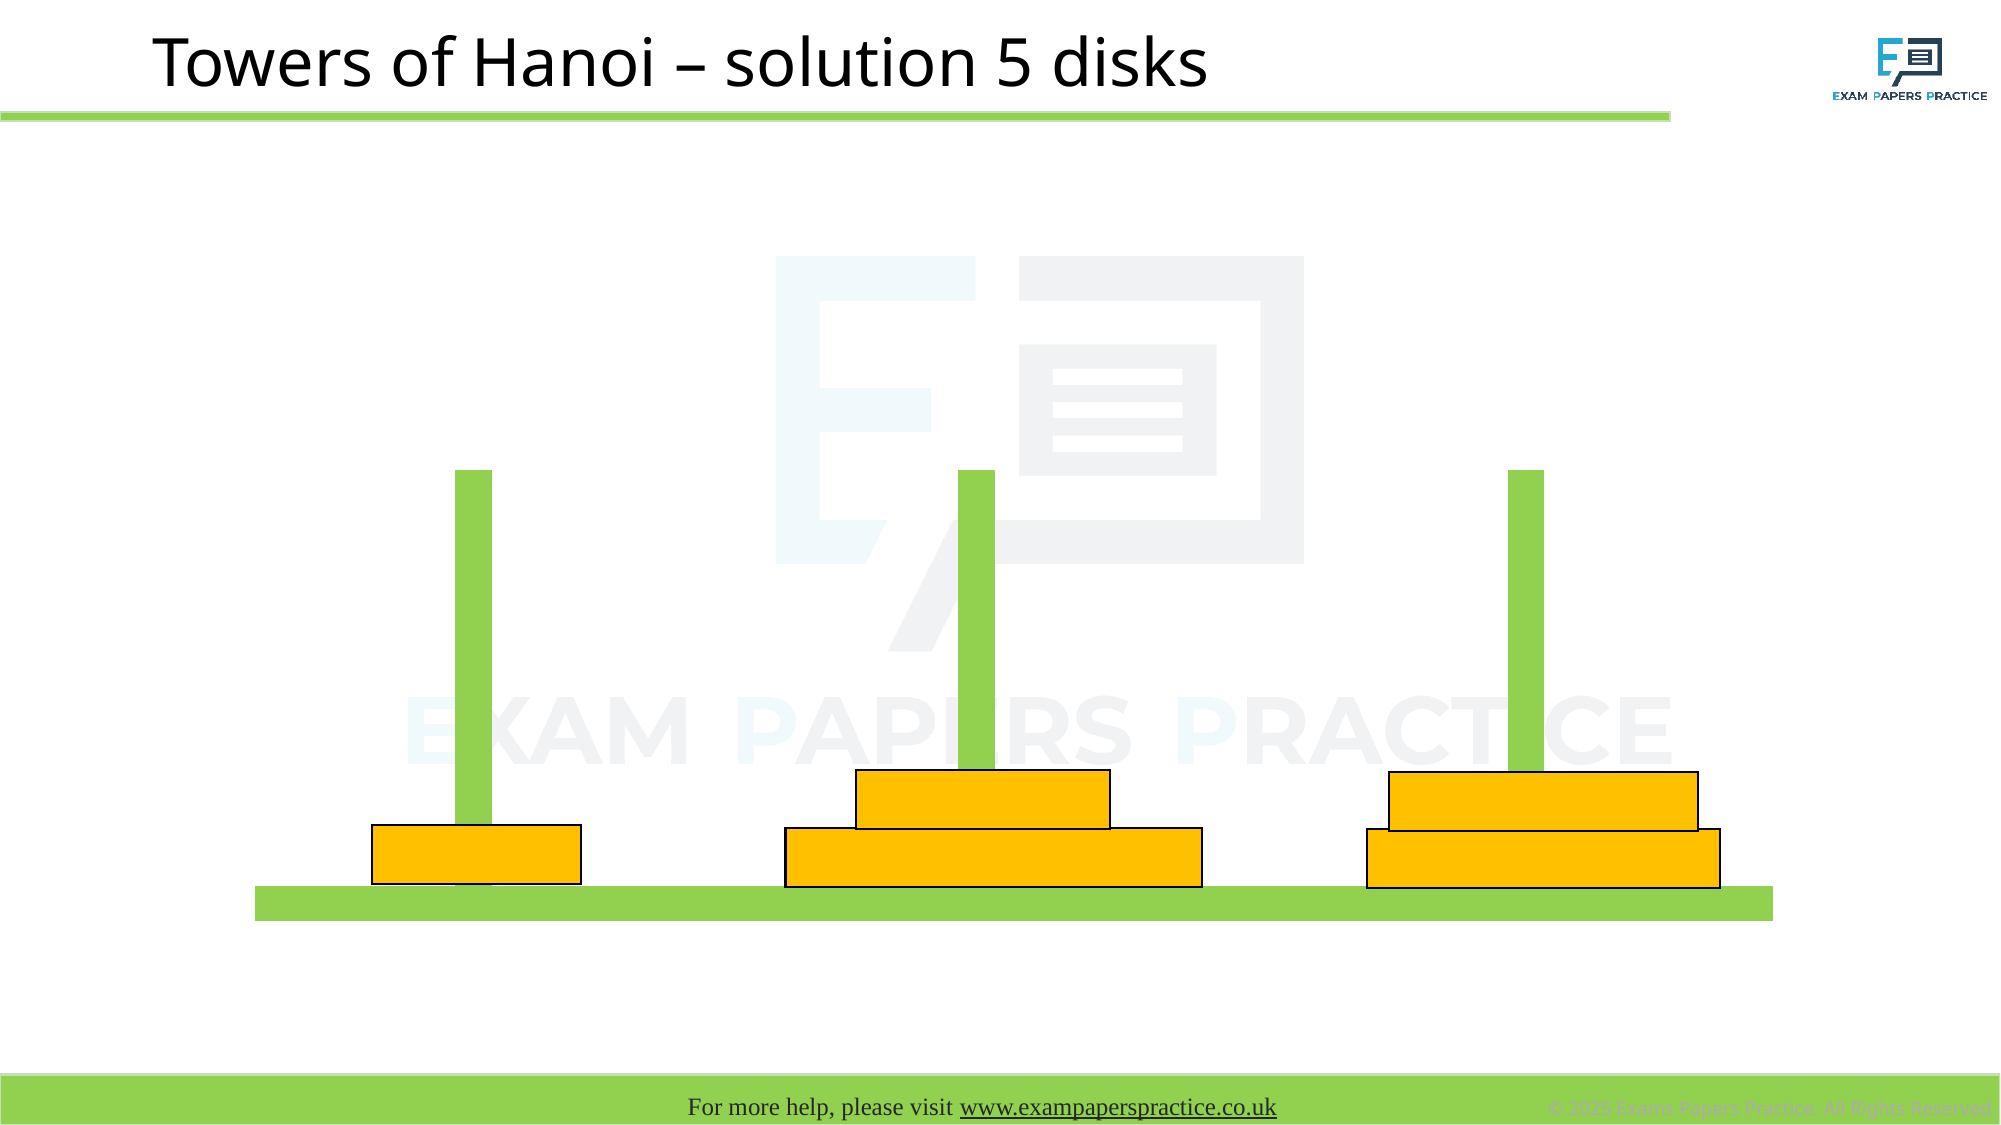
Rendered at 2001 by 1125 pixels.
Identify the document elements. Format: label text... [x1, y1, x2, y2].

title Towers of Hanoi – solution 5 disks [137, 59, 1863, 70]
text_box [1388, 771, 1699, 832]
text_box [1366, 828, 1721, 889]
text_box [958, 470, 995, 769]
text_box [855, 769, 1111, 830]
text_box [784, 827, 1203, 888]
text_box [371, 824, 582, 885]
text_box [455, 470, 492, 824]
text_box [255, 886, 1773, 921]
text_box [1508, 470, 1544, 771]
